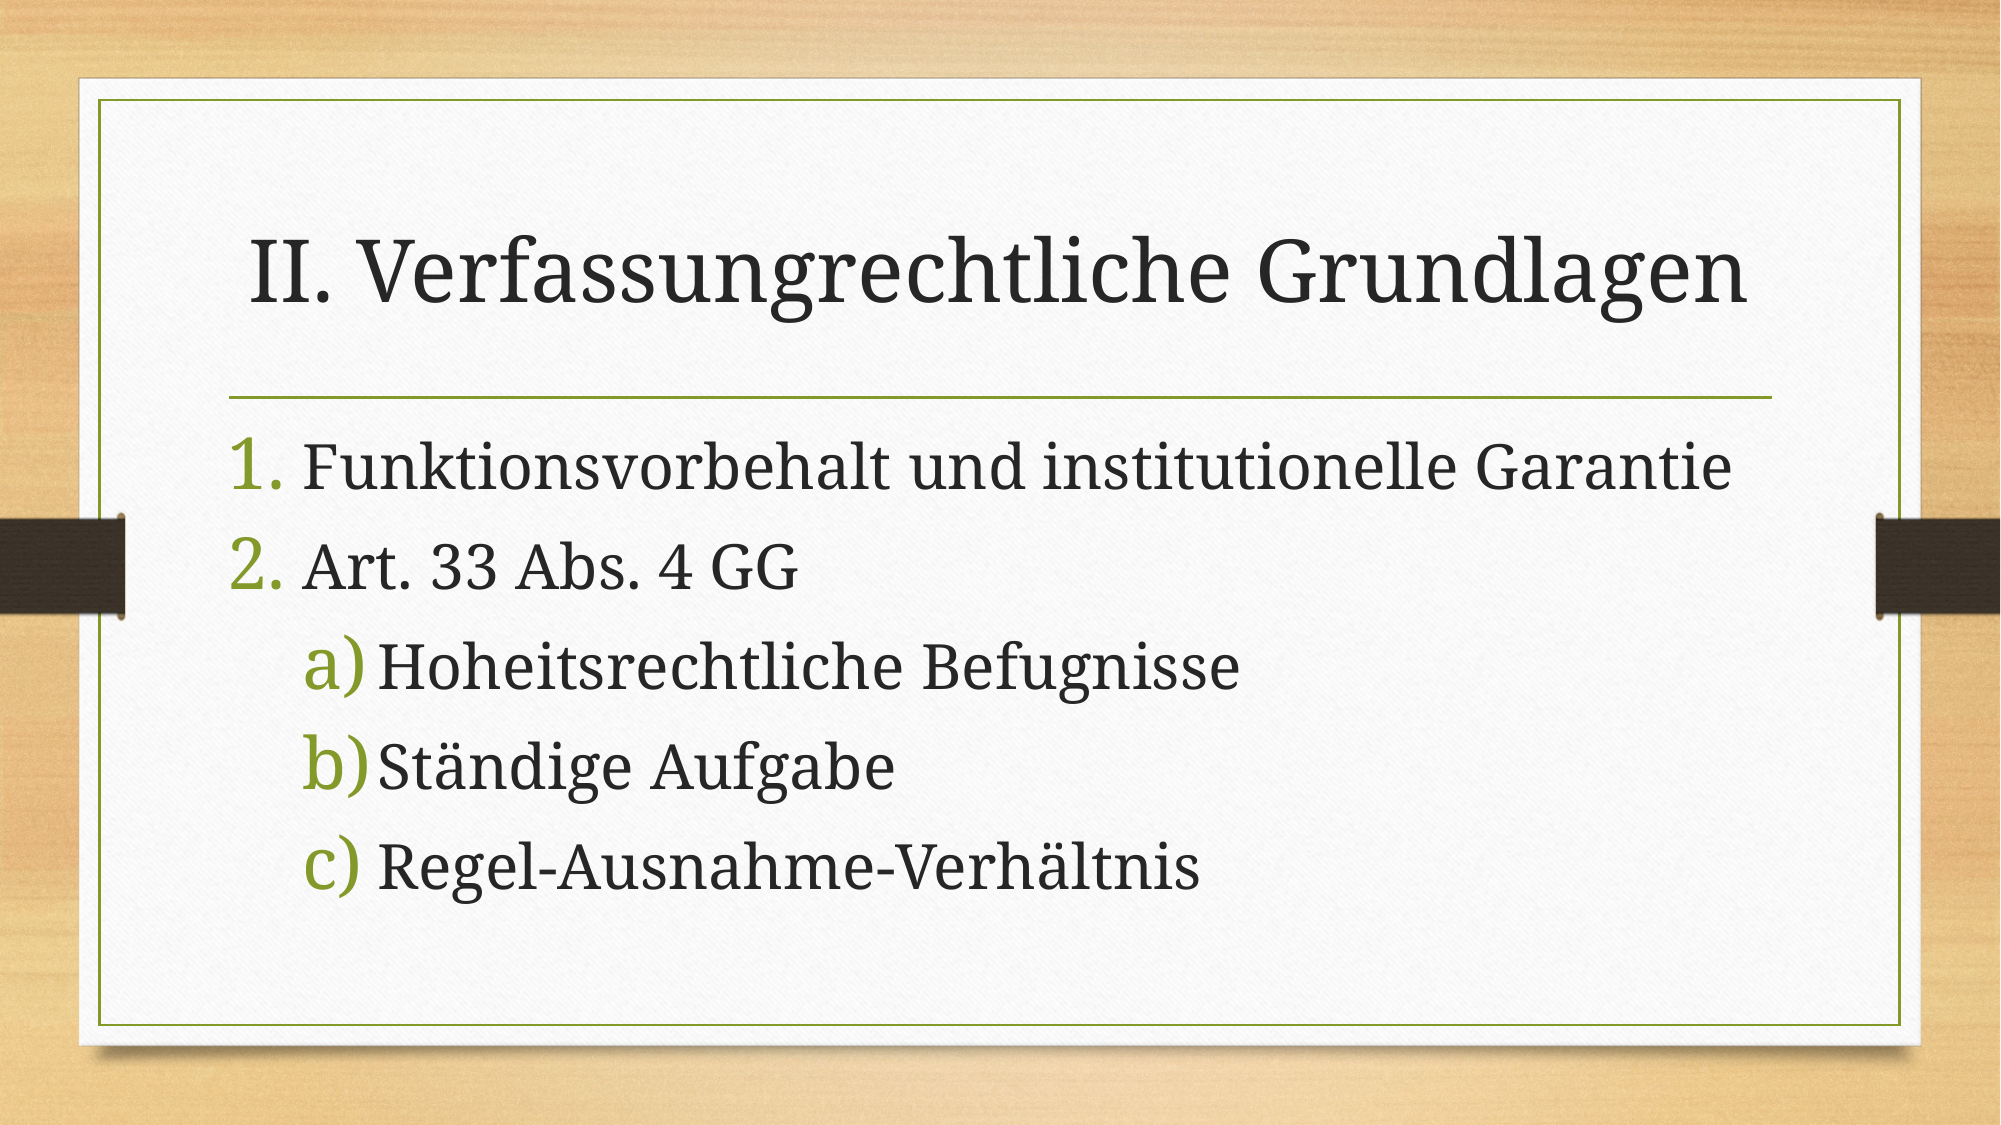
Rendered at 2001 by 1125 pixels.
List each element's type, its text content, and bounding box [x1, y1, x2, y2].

picture [0, 0, 2001, 1125]
list Funktionsvorbehalt und institutionelle Garantie Art. 33 Abs. 4 GG Hoheitsrechtliche Befugnisse Ständige Aufgabe Regel-Ausnahme-Verhältnis [212, 419, 1788, 1006]
title II. Verfassungrechtliche Grundlagen [212, 161, 1788, 375]
